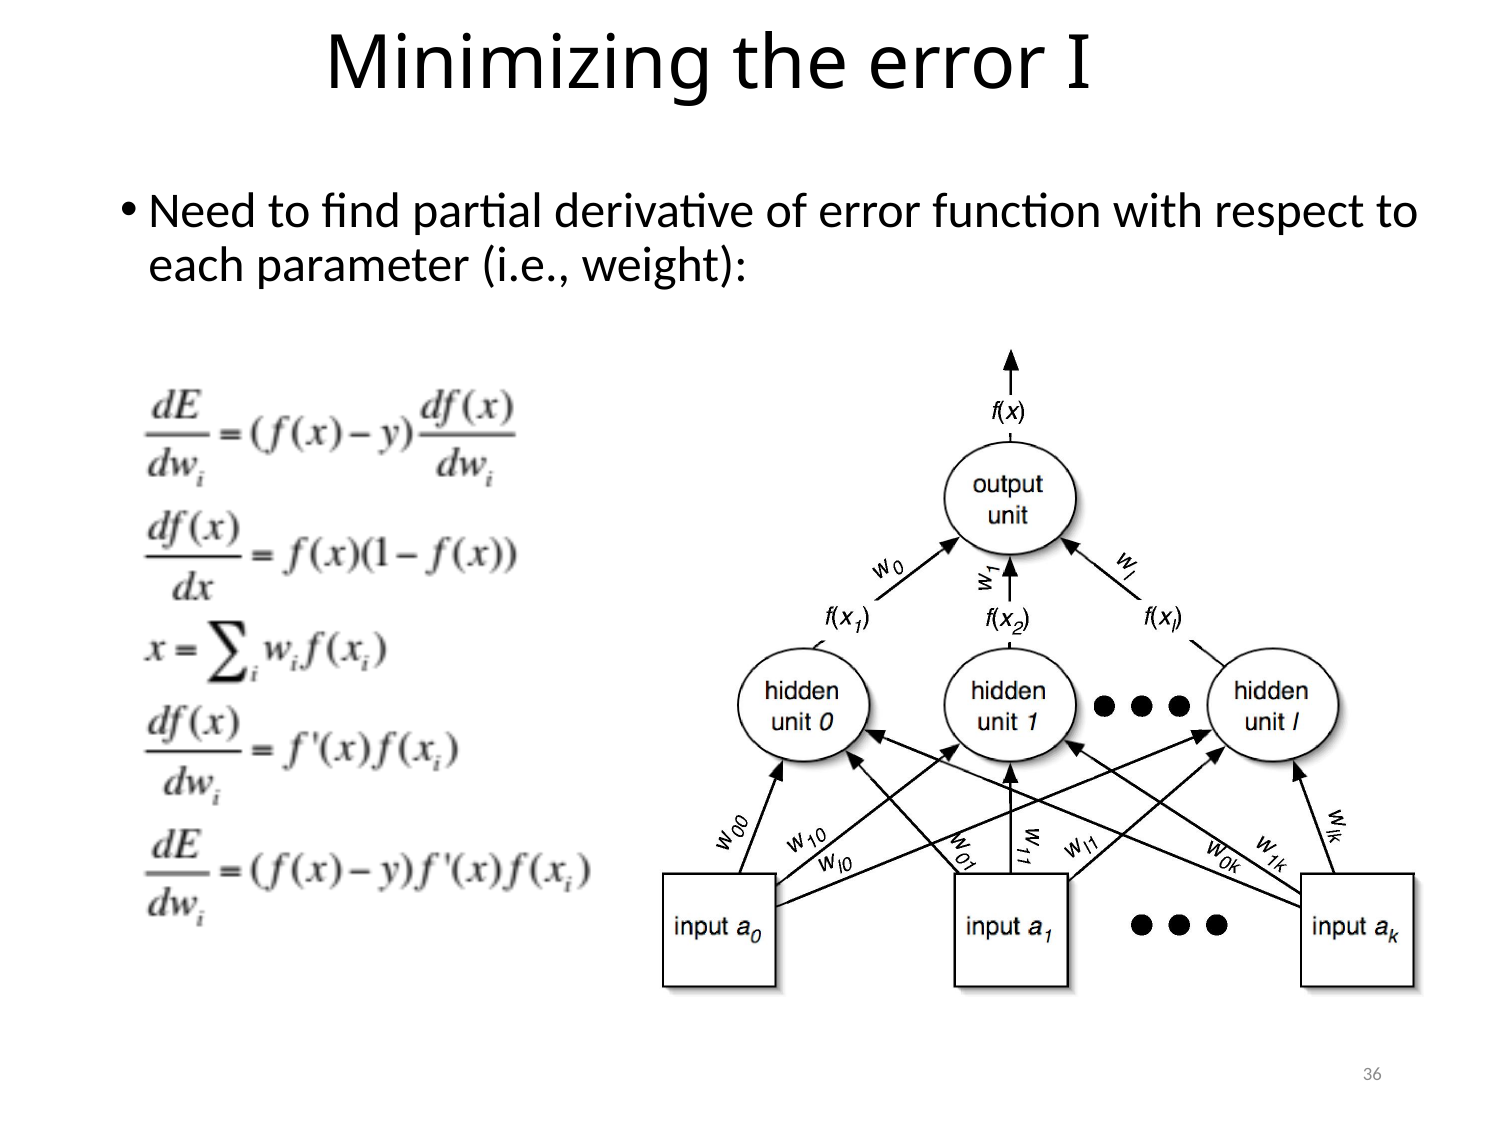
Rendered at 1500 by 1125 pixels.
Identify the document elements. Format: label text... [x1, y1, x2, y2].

title Minimizing the error I [309, 0, 1500, 159]
list Need to find partial derivative of error function with respect to each parameter (i.e., weight): [105, 177, 1456, 830]
picture [647, 328, 1429, 1002]
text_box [139, 377, 594, 932]
slide_number 36 [1059, 1042, 1397, 1103]
